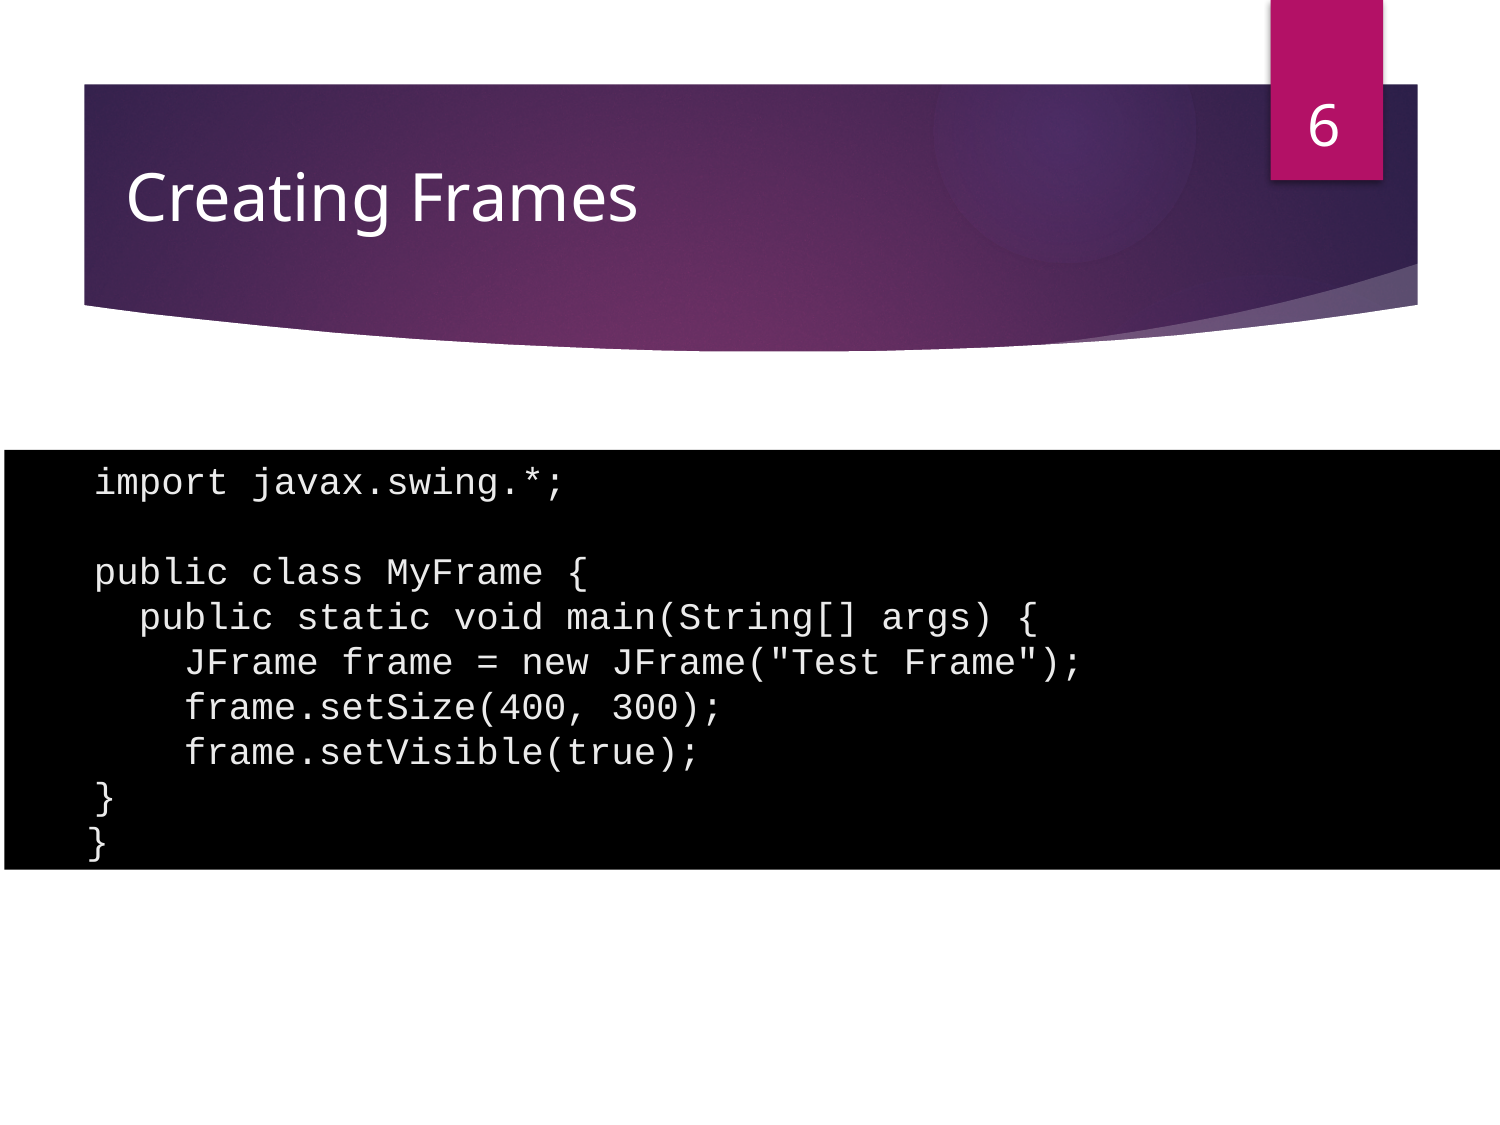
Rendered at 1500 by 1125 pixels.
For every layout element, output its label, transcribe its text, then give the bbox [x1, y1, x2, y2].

title Creating Frames [109, 77, 1385, 313]
slide_number 6 [1259, 48, 1390, 175]
text_box import javax.swing.*; public class MyFrame { public static void main(String[] args) { JFrame frame = new JFrame("Test Frame"); frame.setSize(400, 300); frame.setVisible(true); } } [4, 449, 1500, 870]
